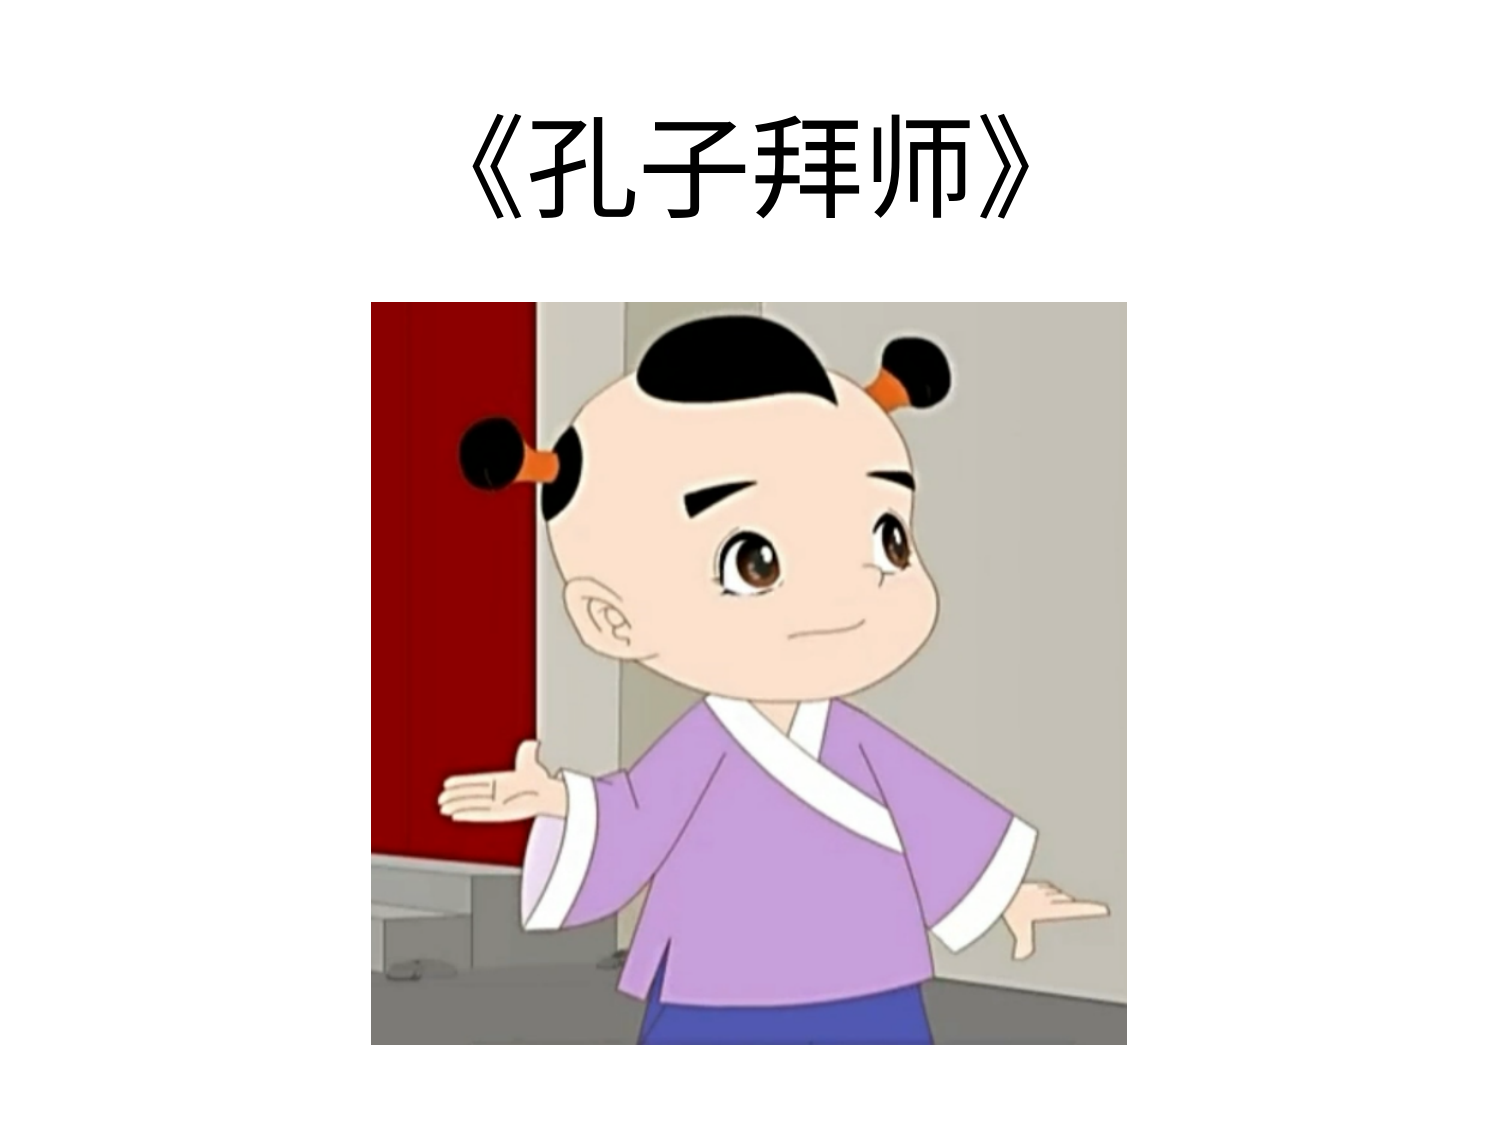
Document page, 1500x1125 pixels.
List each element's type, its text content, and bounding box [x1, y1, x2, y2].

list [371, 302, 1127, 1046]
text_box 《孔子拜师》 [399, 89, 1104, 240]
